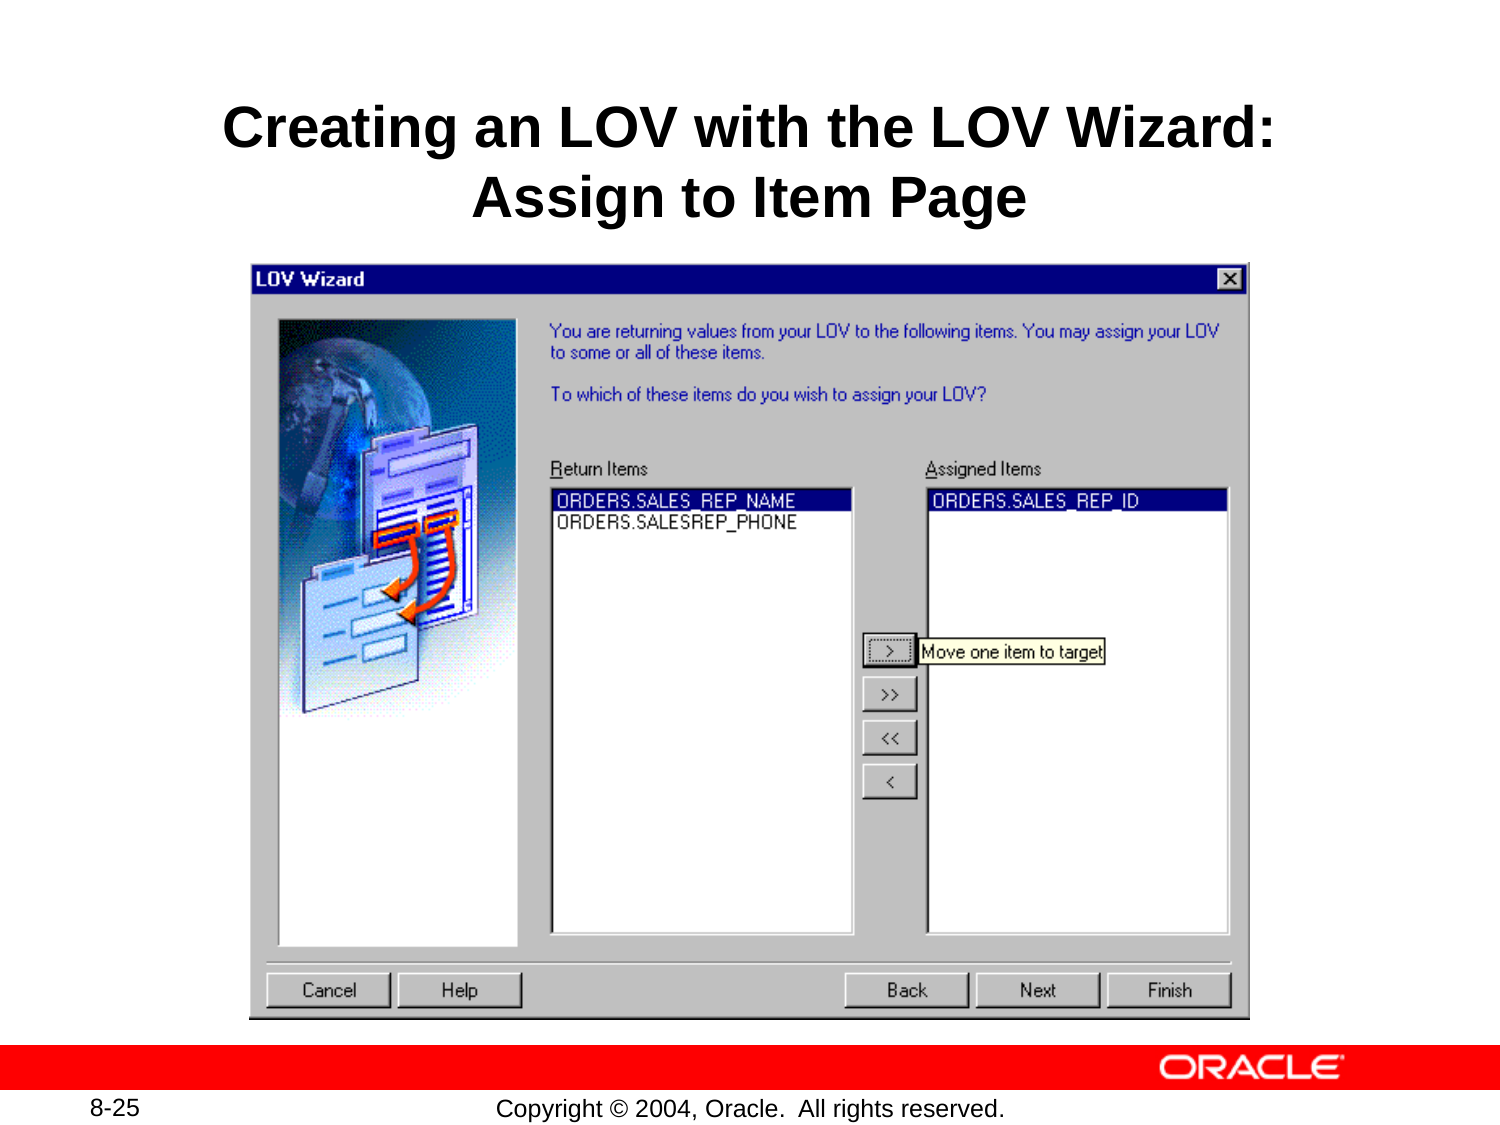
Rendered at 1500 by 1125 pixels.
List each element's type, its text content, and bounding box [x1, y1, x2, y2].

title Creating an LOV with the LOV Wizard: Assign to Item Page [149, 87, 1351, 232]
picture [249, 262, 1251, 1020]
